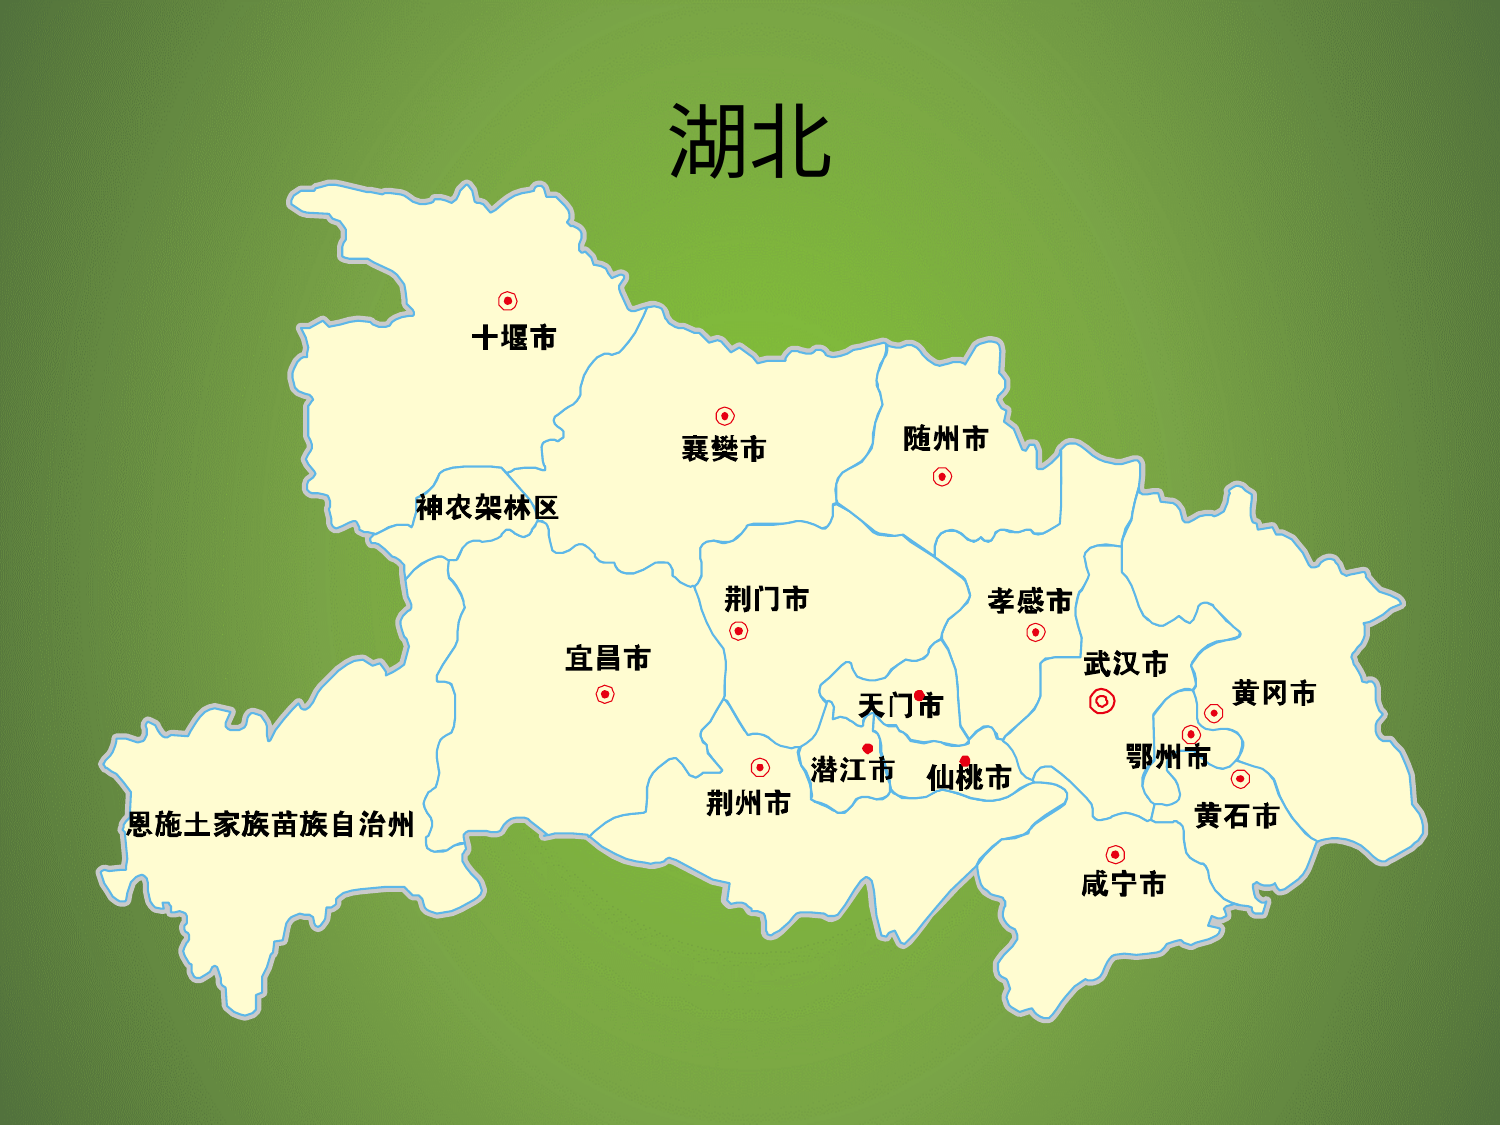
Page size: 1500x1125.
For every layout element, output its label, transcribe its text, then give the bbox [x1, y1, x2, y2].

text_box [0, 0, 1500, 1125]
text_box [88, 172, 1436, 1031]
title 湖北 [75, 45, 1425, 233]
